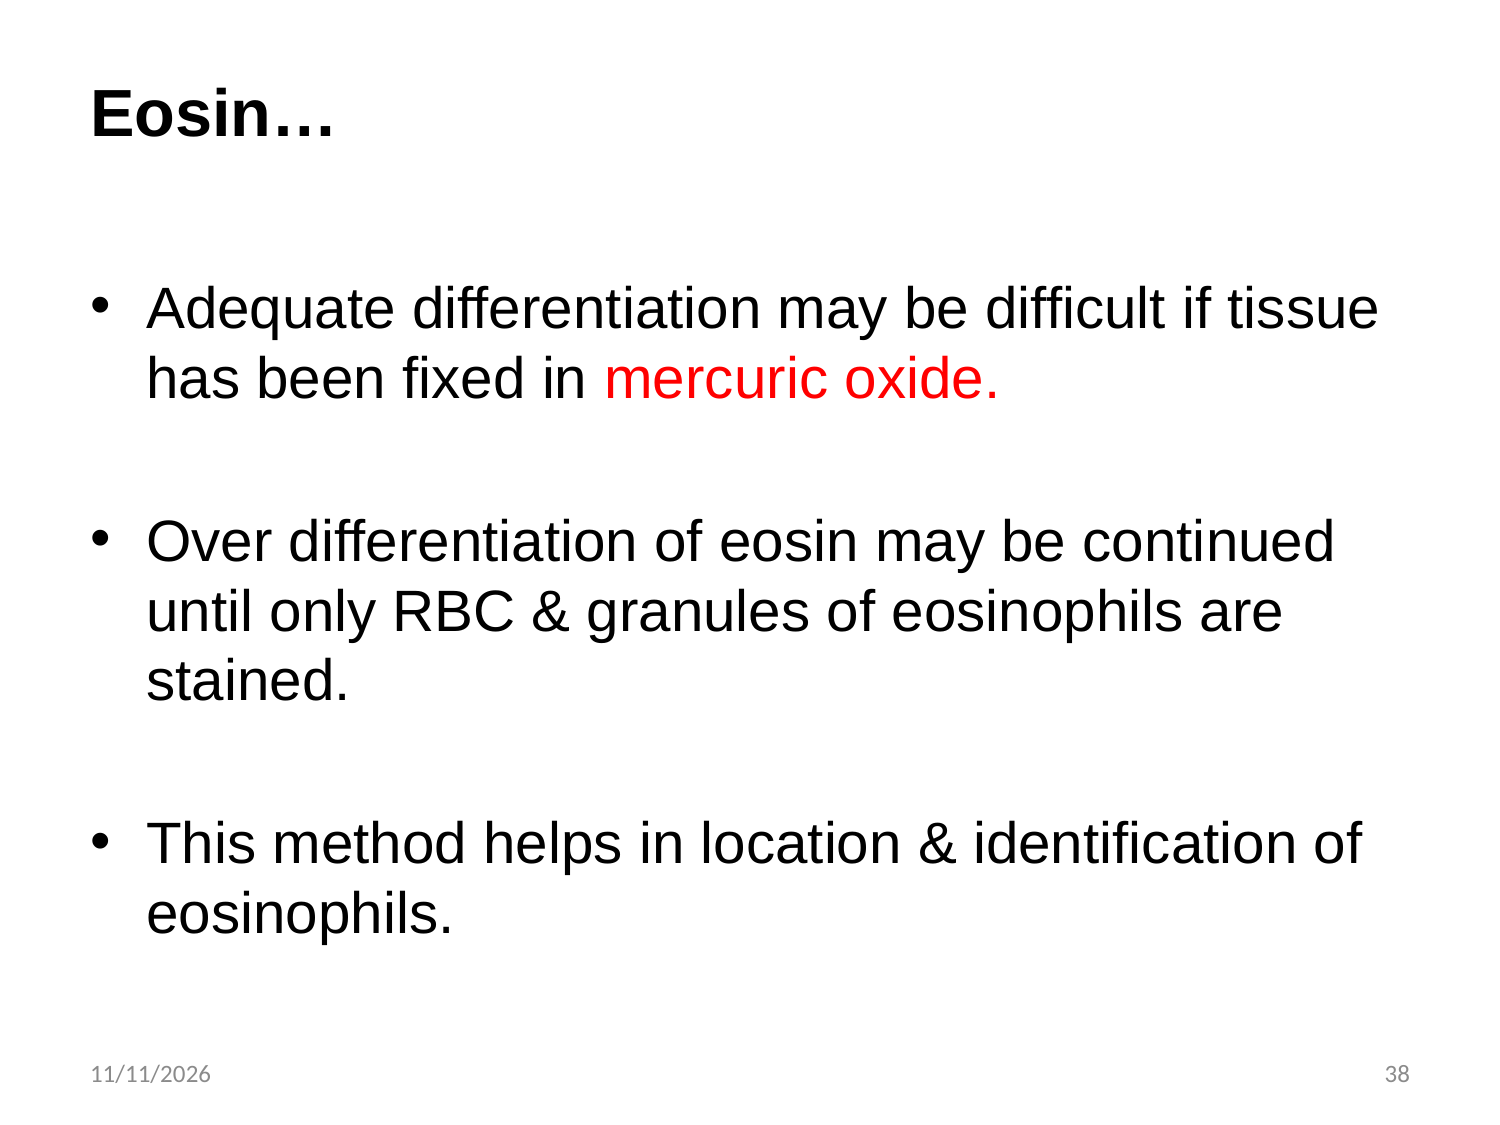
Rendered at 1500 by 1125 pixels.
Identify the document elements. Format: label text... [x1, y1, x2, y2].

list Adequate differentiation may be difficult if tissue has been fixed in mercuric oxide. Over differentiation of eosin may be continued until only RBC & granules of eosinophils are stained. This method helps in location & identification of eosinophils. [75, 262, 1425, 1005]
title Eosin… [75, 45, 1425, 175]
slide_number 38 [1074, 1042, 1425, 1103]
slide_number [75, 1042, 425, 1103]
